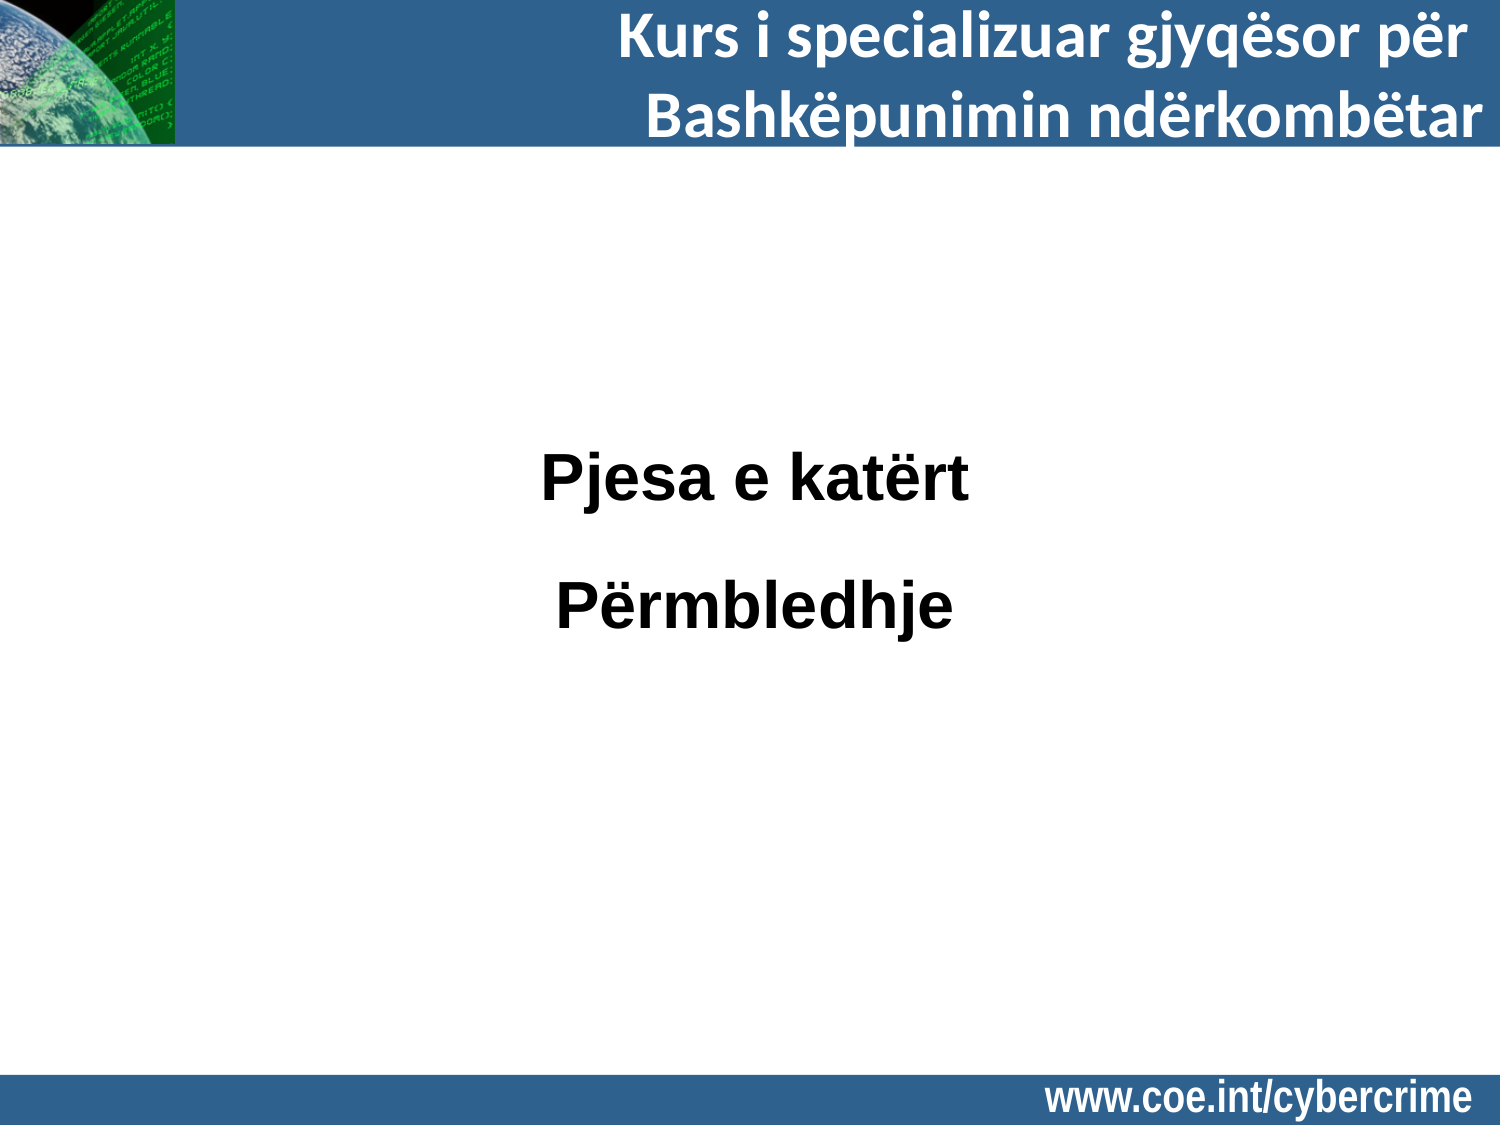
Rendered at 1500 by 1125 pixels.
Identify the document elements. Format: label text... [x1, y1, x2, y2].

text_box Kurs i specializuar gjyqësor për Bashkëpunimin ndërkombëtar [177, 0, 1500, 149]
text_box [0, 1073, 1030, 1125]
text_box Pjesa e katërt Përmbledhje [56, 441, 1455, 713]
text_box www.coe.int/cybercrime [1030, 1059, 1500, 1125]
picture [0, 0, 175, 144]
